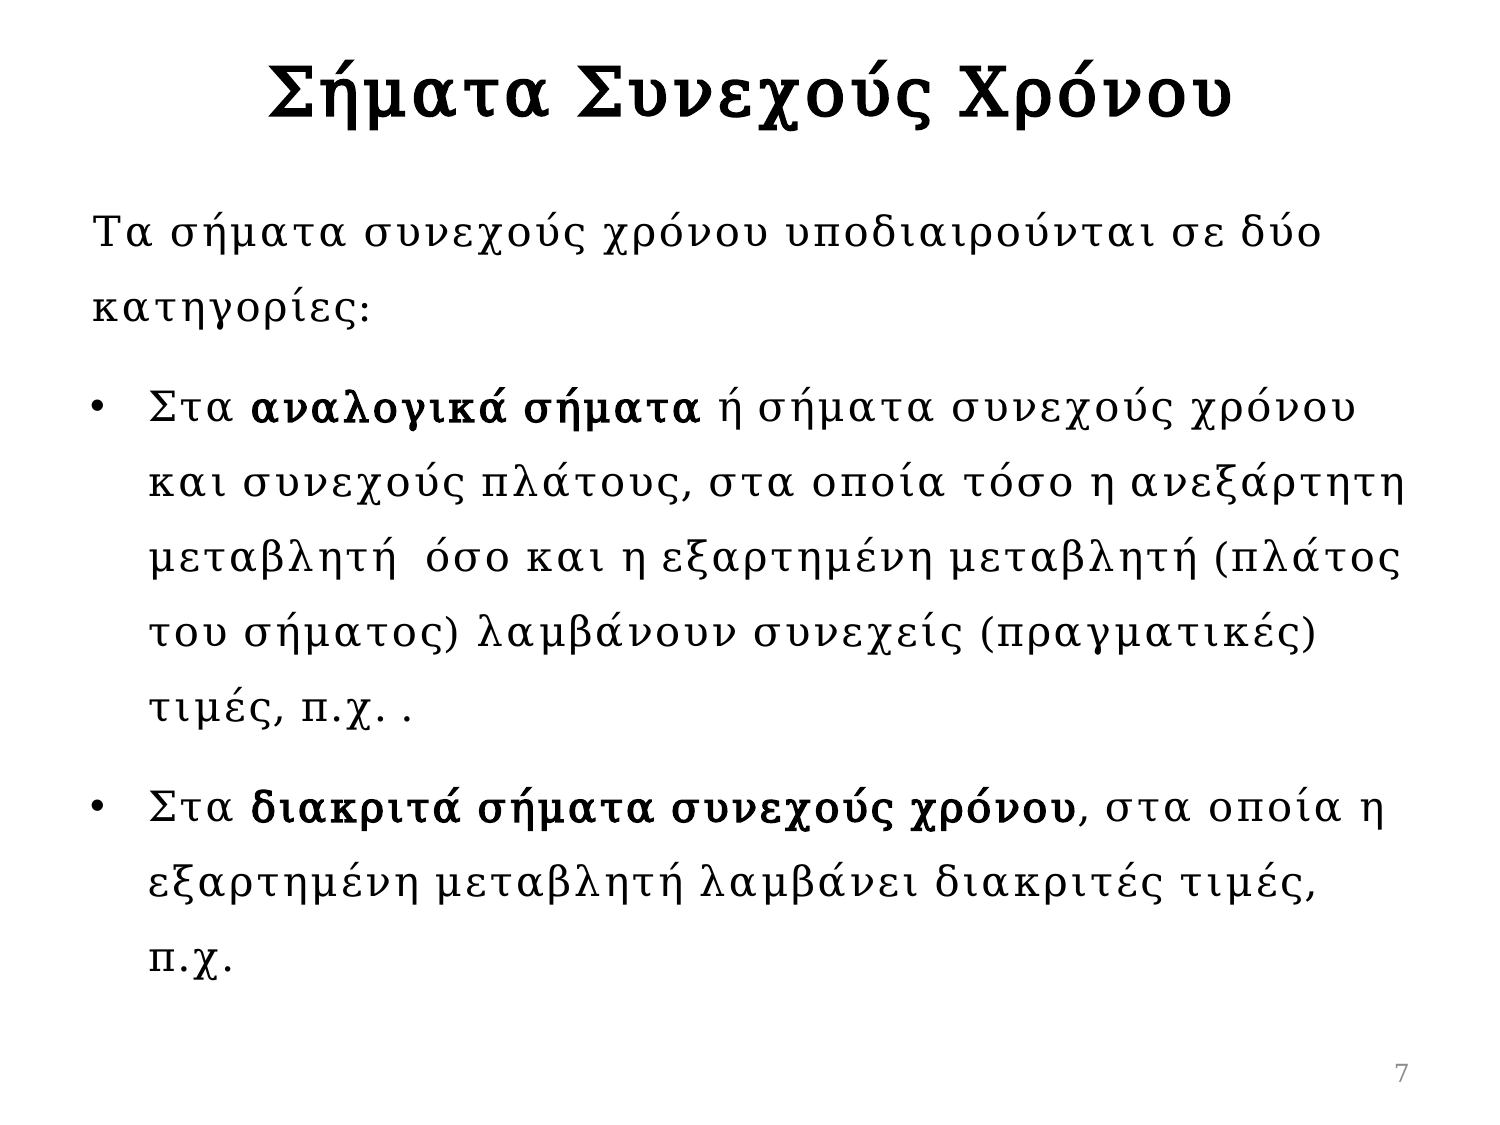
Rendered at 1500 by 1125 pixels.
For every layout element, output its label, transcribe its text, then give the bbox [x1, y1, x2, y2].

slide_number 7 [1222, 1042, 1425, 1103]
title Σήματα Συνεχούς Χρόνου [75, 19, 1425, 159]
